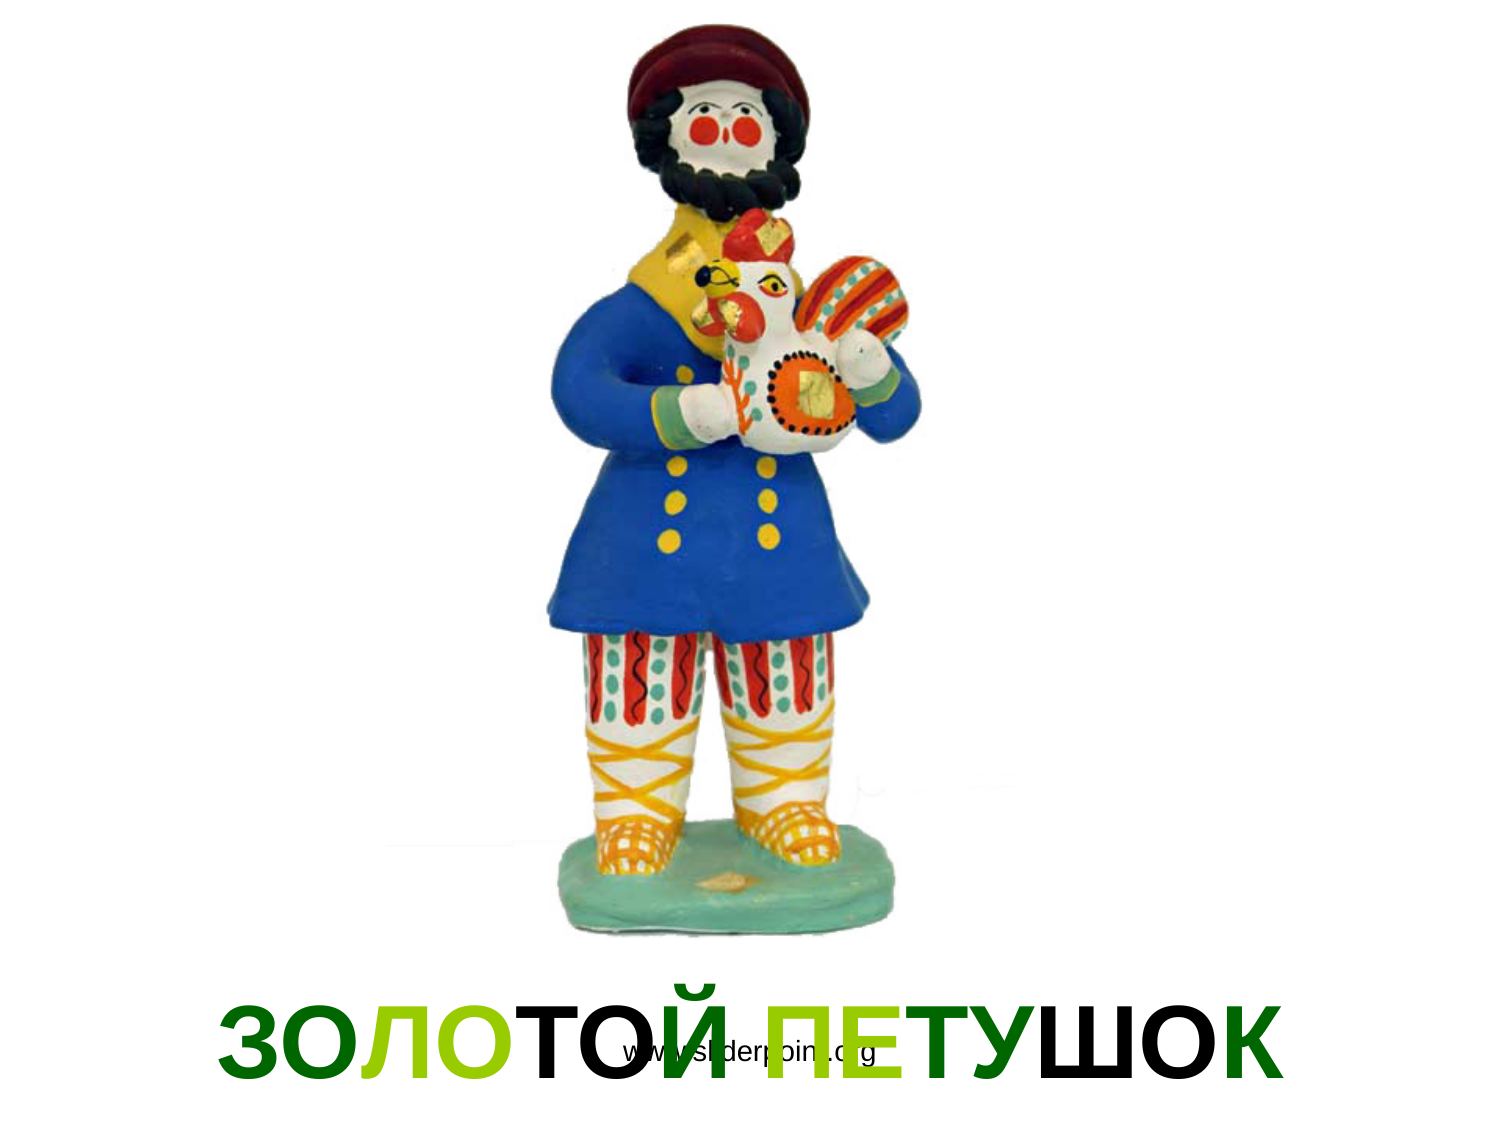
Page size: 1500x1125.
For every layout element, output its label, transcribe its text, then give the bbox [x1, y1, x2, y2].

footer www.sliderpoint.org [512, 1024, 988, 1103]
text_box ЗОЛОТОЙ ПЕТУШОК [0, 948, 1500, 1124]
picture [387, 12, 1016, 951]
